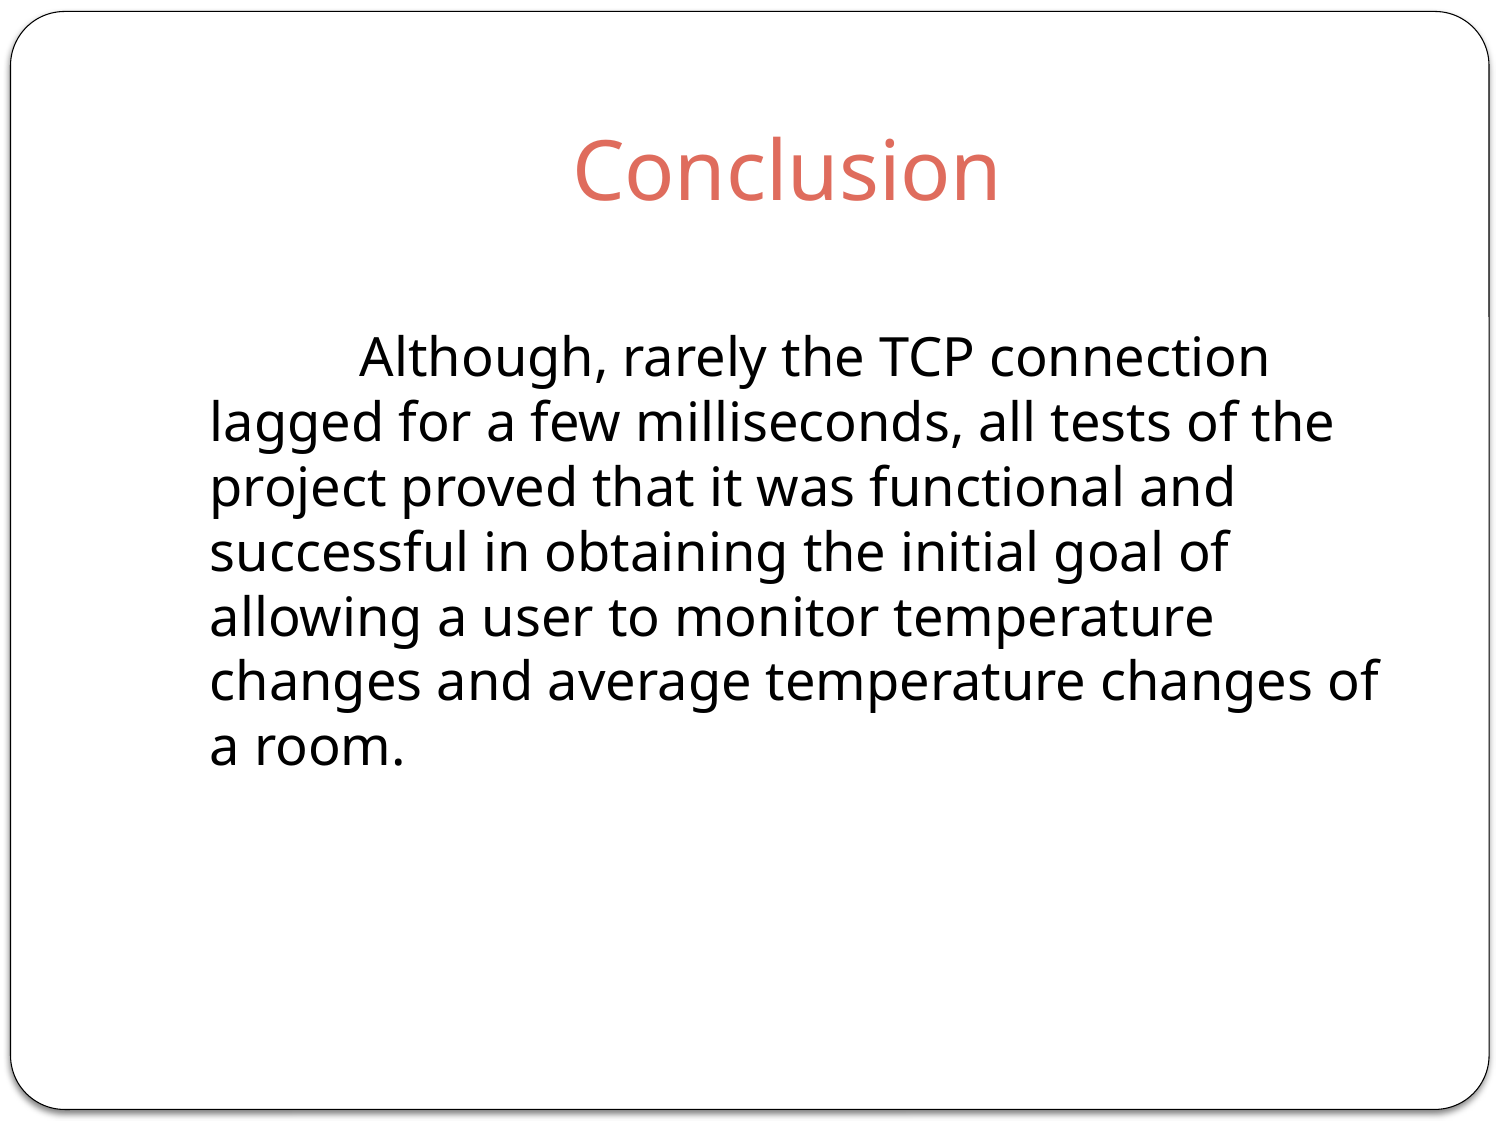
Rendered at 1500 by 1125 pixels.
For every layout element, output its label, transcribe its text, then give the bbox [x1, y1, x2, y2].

list Although, rarely the TCP connection lagged for a few milliseconds, all tests of the project proved that it was functional and successful in obtaining the initial goal of allowing a user to monitor temperature changes and average temperature changes of a room. [150, 237, 1425, 988]
title Conclusion [150, 45, 1425, 233]
